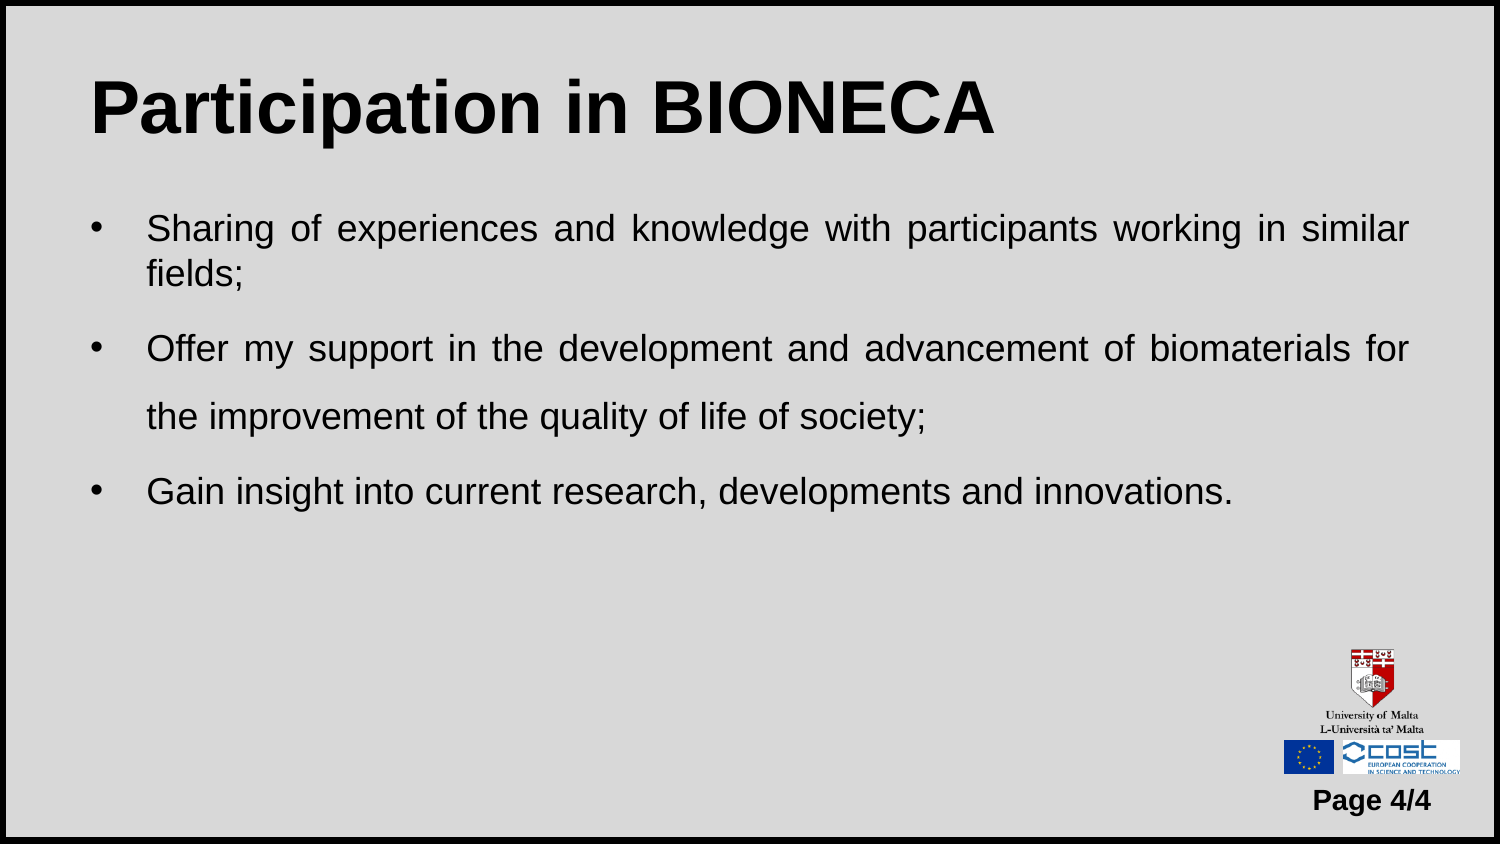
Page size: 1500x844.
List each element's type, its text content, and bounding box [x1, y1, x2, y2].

text_box [0, 0, 1500, 844]
text_box Page 4/4 [1284, 781, 1460, 824]
title Participation in BIONECA [75, 33, 1425, 175]
list Sharing of experiences and knowledge with participants working in similar fields; Offer my support in the development and advancement of biomaterials for the improvement of the quality of life of society; Gain insight into current research, developments and innovations. [75, 196, 1425, 754]
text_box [1284, 648, 1460, 774]
